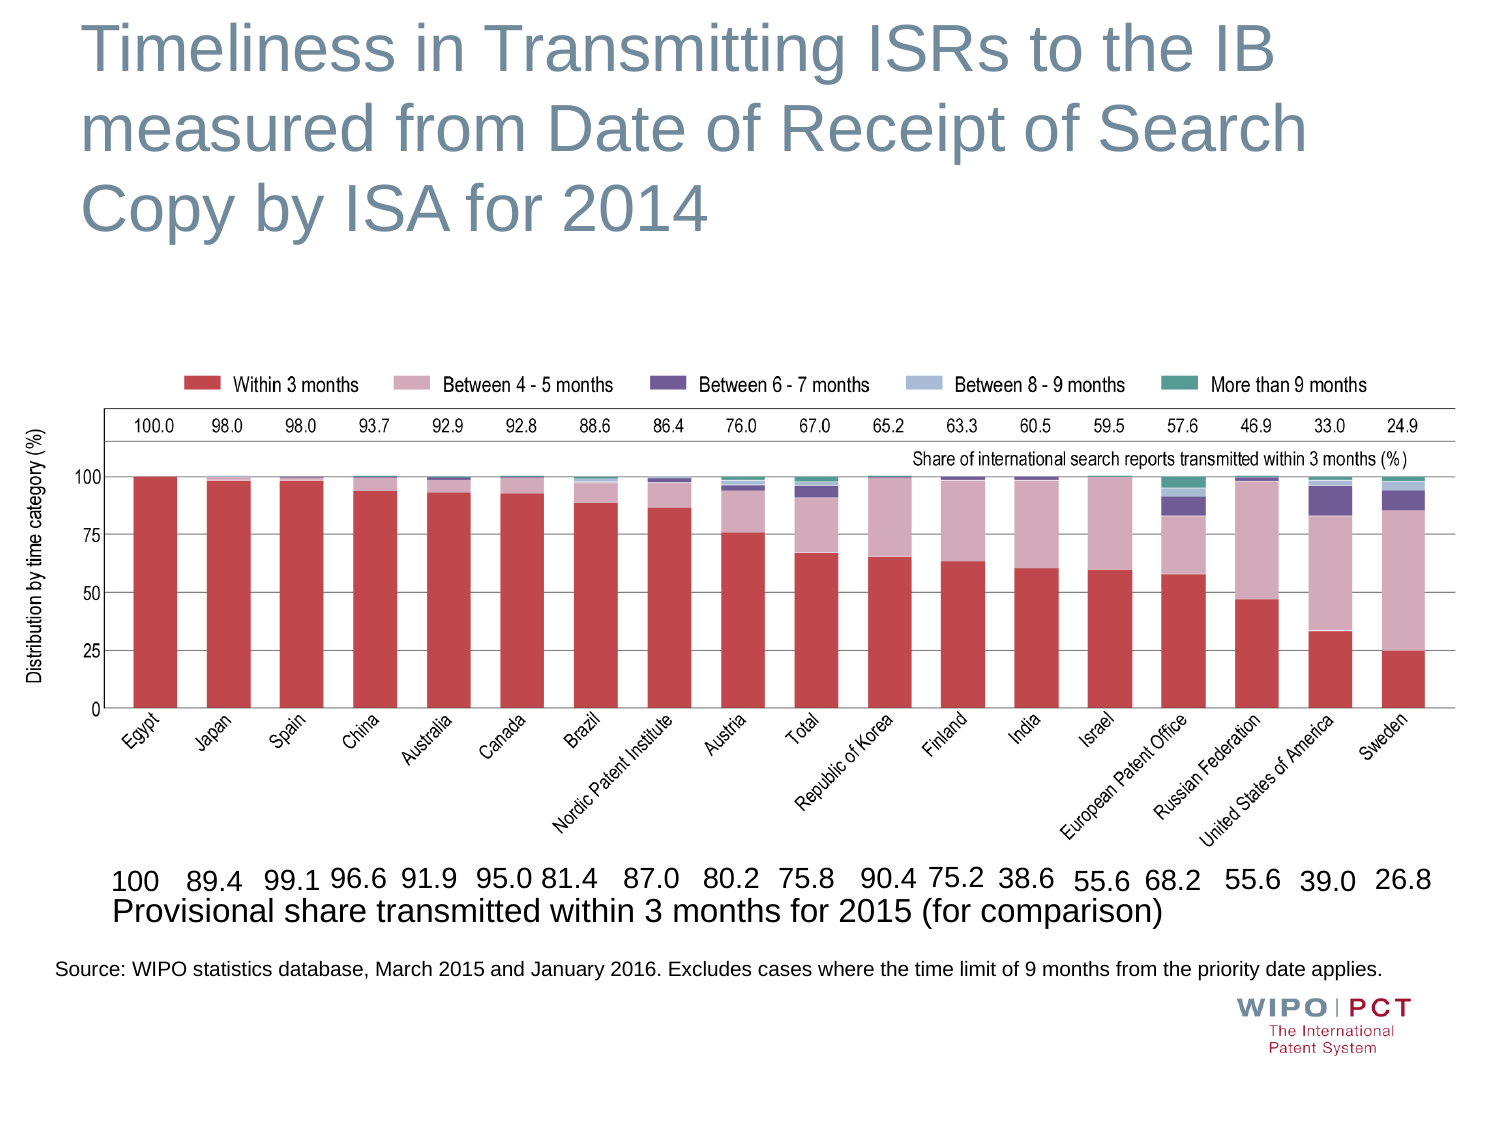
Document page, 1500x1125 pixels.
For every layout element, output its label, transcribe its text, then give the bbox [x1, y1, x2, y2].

text_box Source: WIPO statistics database, March 2015 and January 2016. Excludes cases where the time limit of 9 months from the priority date applies. [40, 948, 1404, 989]
title Timeliness in Transmitting ISRs to the IB measured from Date of Receipt of Search Copy by ISA for 2014 [65, 30, 1416, 219]
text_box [90, 850, 1448, 938]
picture [0, 0, 1500, 1125]
